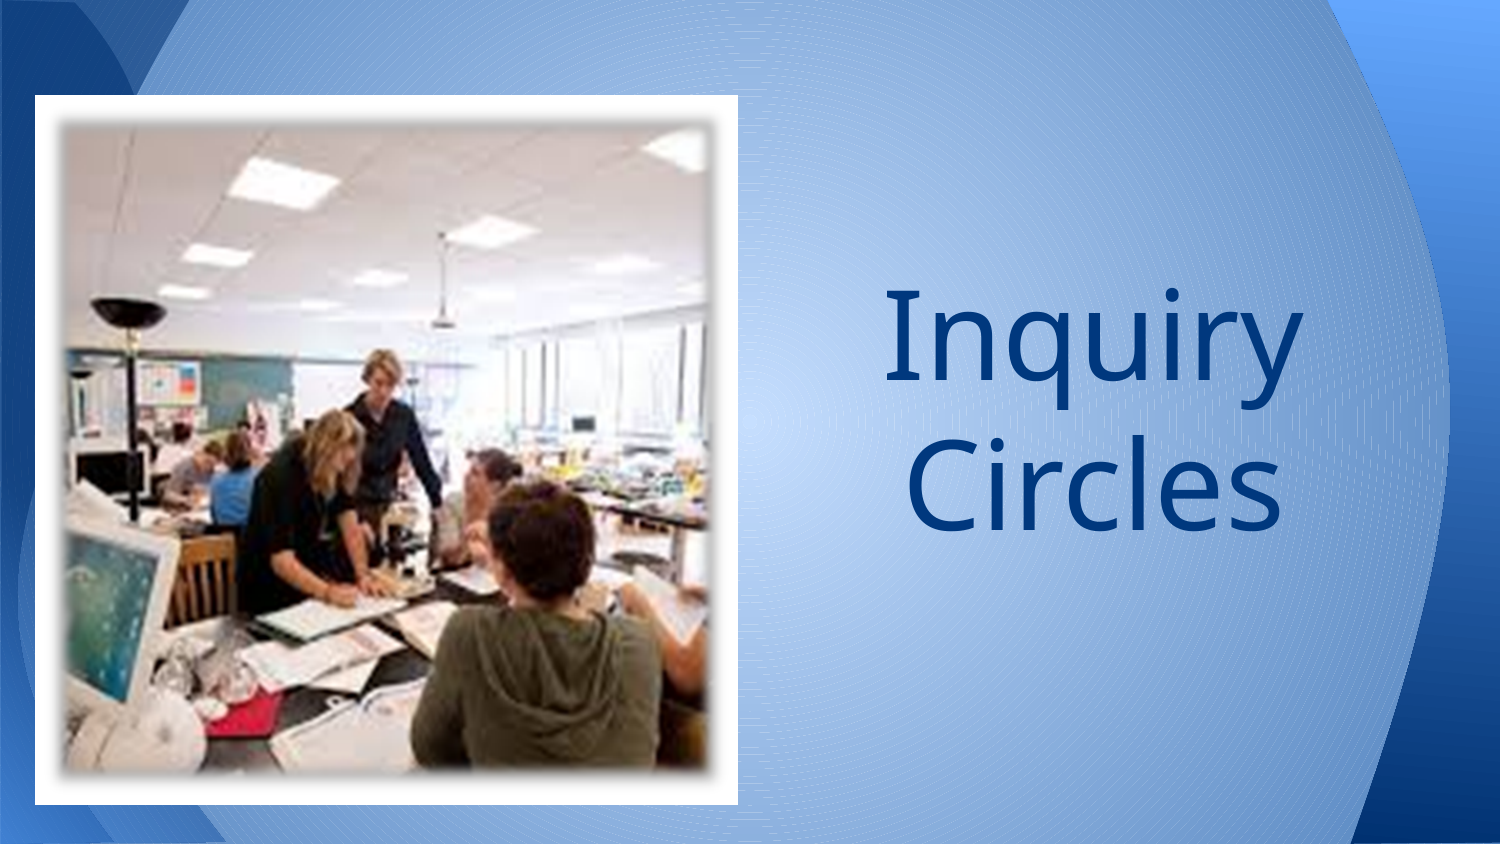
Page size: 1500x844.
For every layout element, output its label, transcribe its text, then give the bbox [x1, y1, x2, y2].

list Inquiry Circles [762, 90, 1425, 800]
picture [34, 95, 738, 805]
